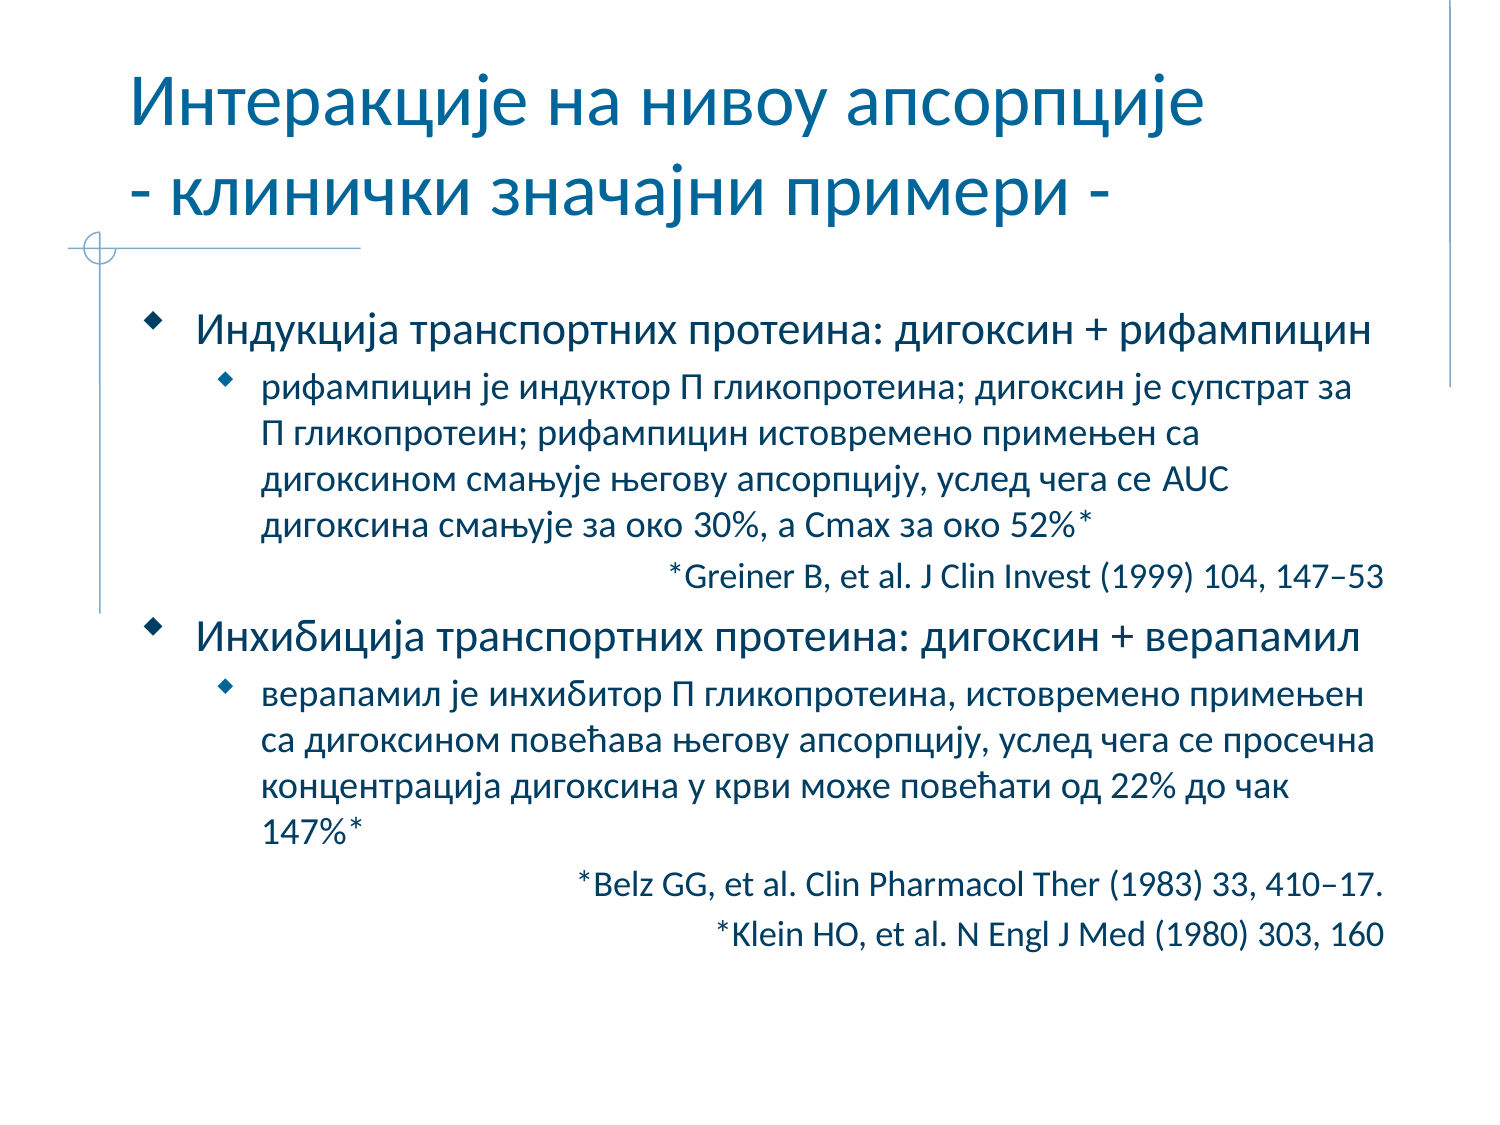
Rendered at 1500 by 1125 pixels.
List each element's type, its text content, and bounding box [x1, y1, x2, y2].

list Индукција транспортних протеина: дигоксин + рифампицин рифампицин је индуктор П гликопротеина; дигоксин је супстрат за П гликопротеин; рифампицин истовремено примењен са дигоксином смањује његову апсорпцију, услед чега се AUC дигоксина смањује за око 30%, а Cmax за око 52%* *Greiner B, et al. J Clin Invest (1999) 104, 147–53 Инхибиција транспортних протеина: дигоксин + верапамил верапамил је инхибитор П гликопротеина, истовремено примењен са дигоксином повећава његову апсорпцију, услед чега се просечна концентрација дигоксина у крви може повећати од 22% до чак 147%* *Belz GG, et al. Clin Pharmacol Ther (1983) 33, 410–17. *Klein HO, et al. N Engl J Med (1980) 303, 160 [124, 290, 1400, 1026]
title Интеракције на нивоу апсорпције - клинички значајни примери - [113, 49, 1436, 238]
